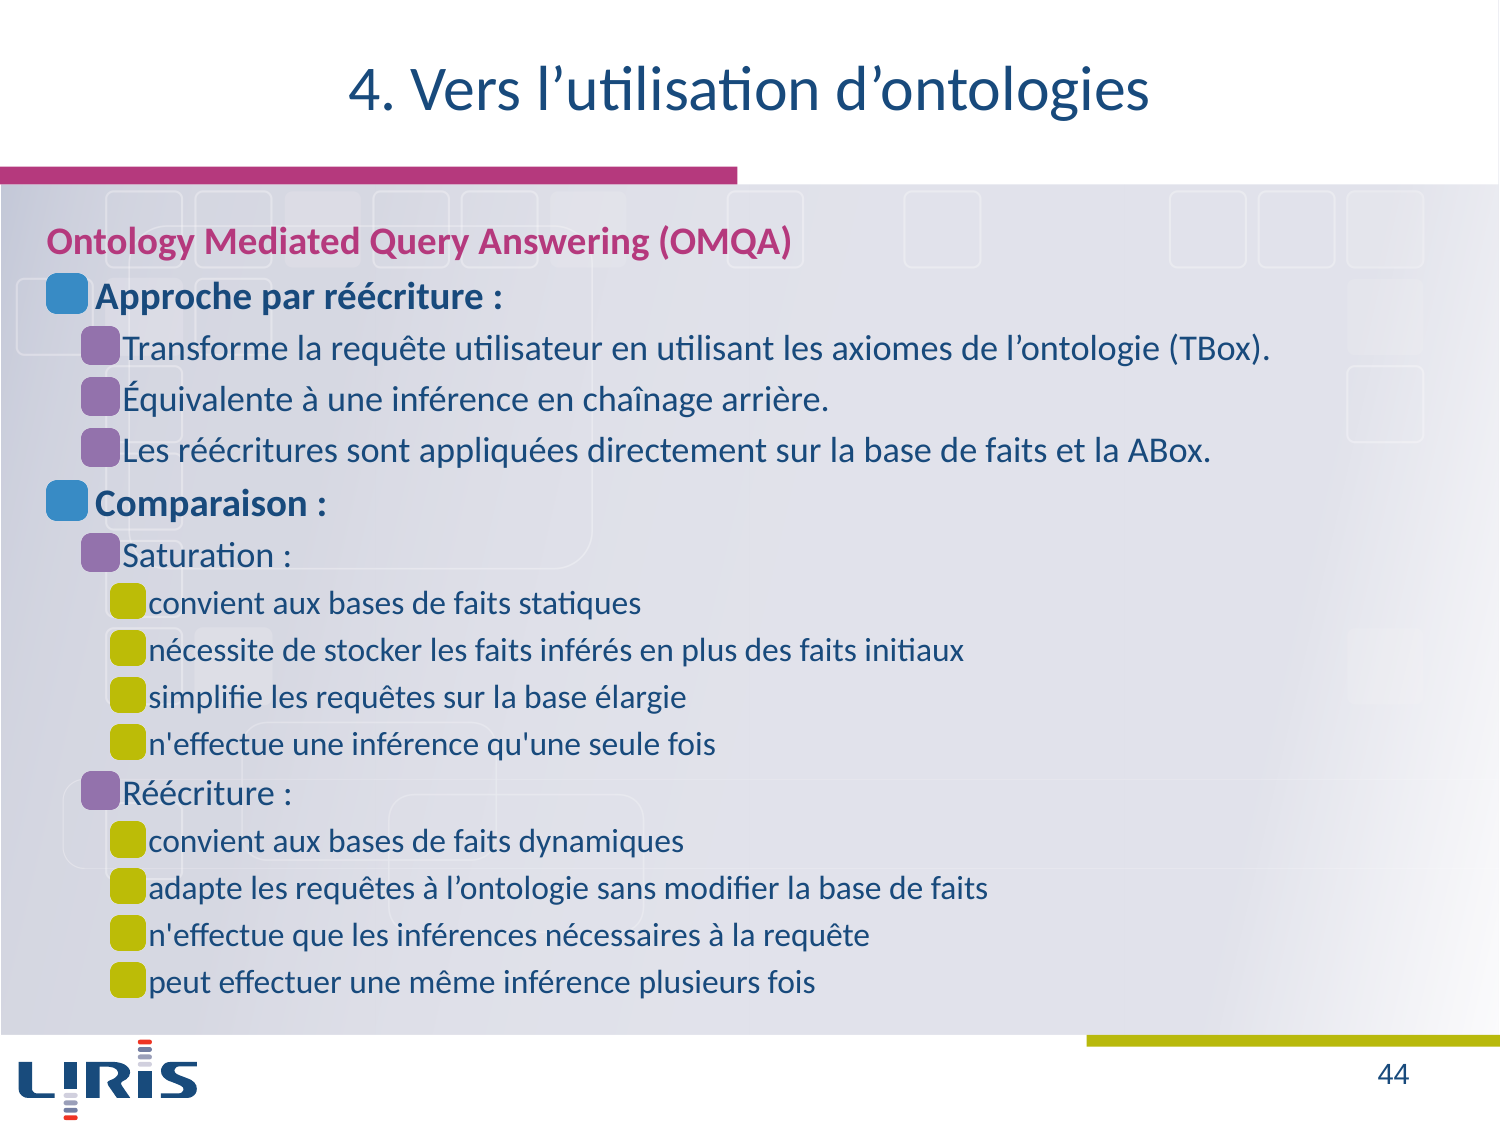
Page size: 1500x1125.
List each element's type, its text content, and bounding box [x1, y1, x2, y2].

picture [81, 428, 120, 467]
picture [81, 377, 120, 416]
picture [81, 771, 120, 810]
picture [81, 533, 120, 572]
picture [110, 583, 146, 619]
slide_number 44 [1230, 1042, 1425, 1103]
picture [110, 868, 146, 904]
list Ontology Mediated Query Answering (OMQA) Approche par réécriture : Transforme la requête utilisateur en utilisant les axiomes de l’ontologie (TBox). Équivalente à une inférence en chaînage arrière. Les réécritures sont appliquées directement sur la base de faits et la ABox. Comparaison : Saturation : convient aux bases de faits statiques nécessite de stocker les faits inférés en plus des faits initiaux simplifie les requêtes sur la base élargie n'effectue une inférence qu'une seule fois Réécriture : convient aux bases de faits dynamiques adapte les requêtes à l’ontologie sans modifier la base de faits n'effectue que les inférences nécessaires à la requête peut effectuer une même inférence plusieurs fois [31, 208, 1500, 1012]
picture [110, 962, 146, 998]
picture [81, 326, 120, 365]
picture [110, 821, 146, 858]
picture [110, 724, 146, 760]
picture [110, 677, 146, 713]
picture [1, 185, 1499, 1034]
picture [110, 630, 146, 666]
title 4. Vers l’utilisation d’ontologies [75, 38, 1425, 132]
picture [46, 273, 88, 314]
picture [110, 915, 146, 951]
picture [46, 480, 88, 521]
